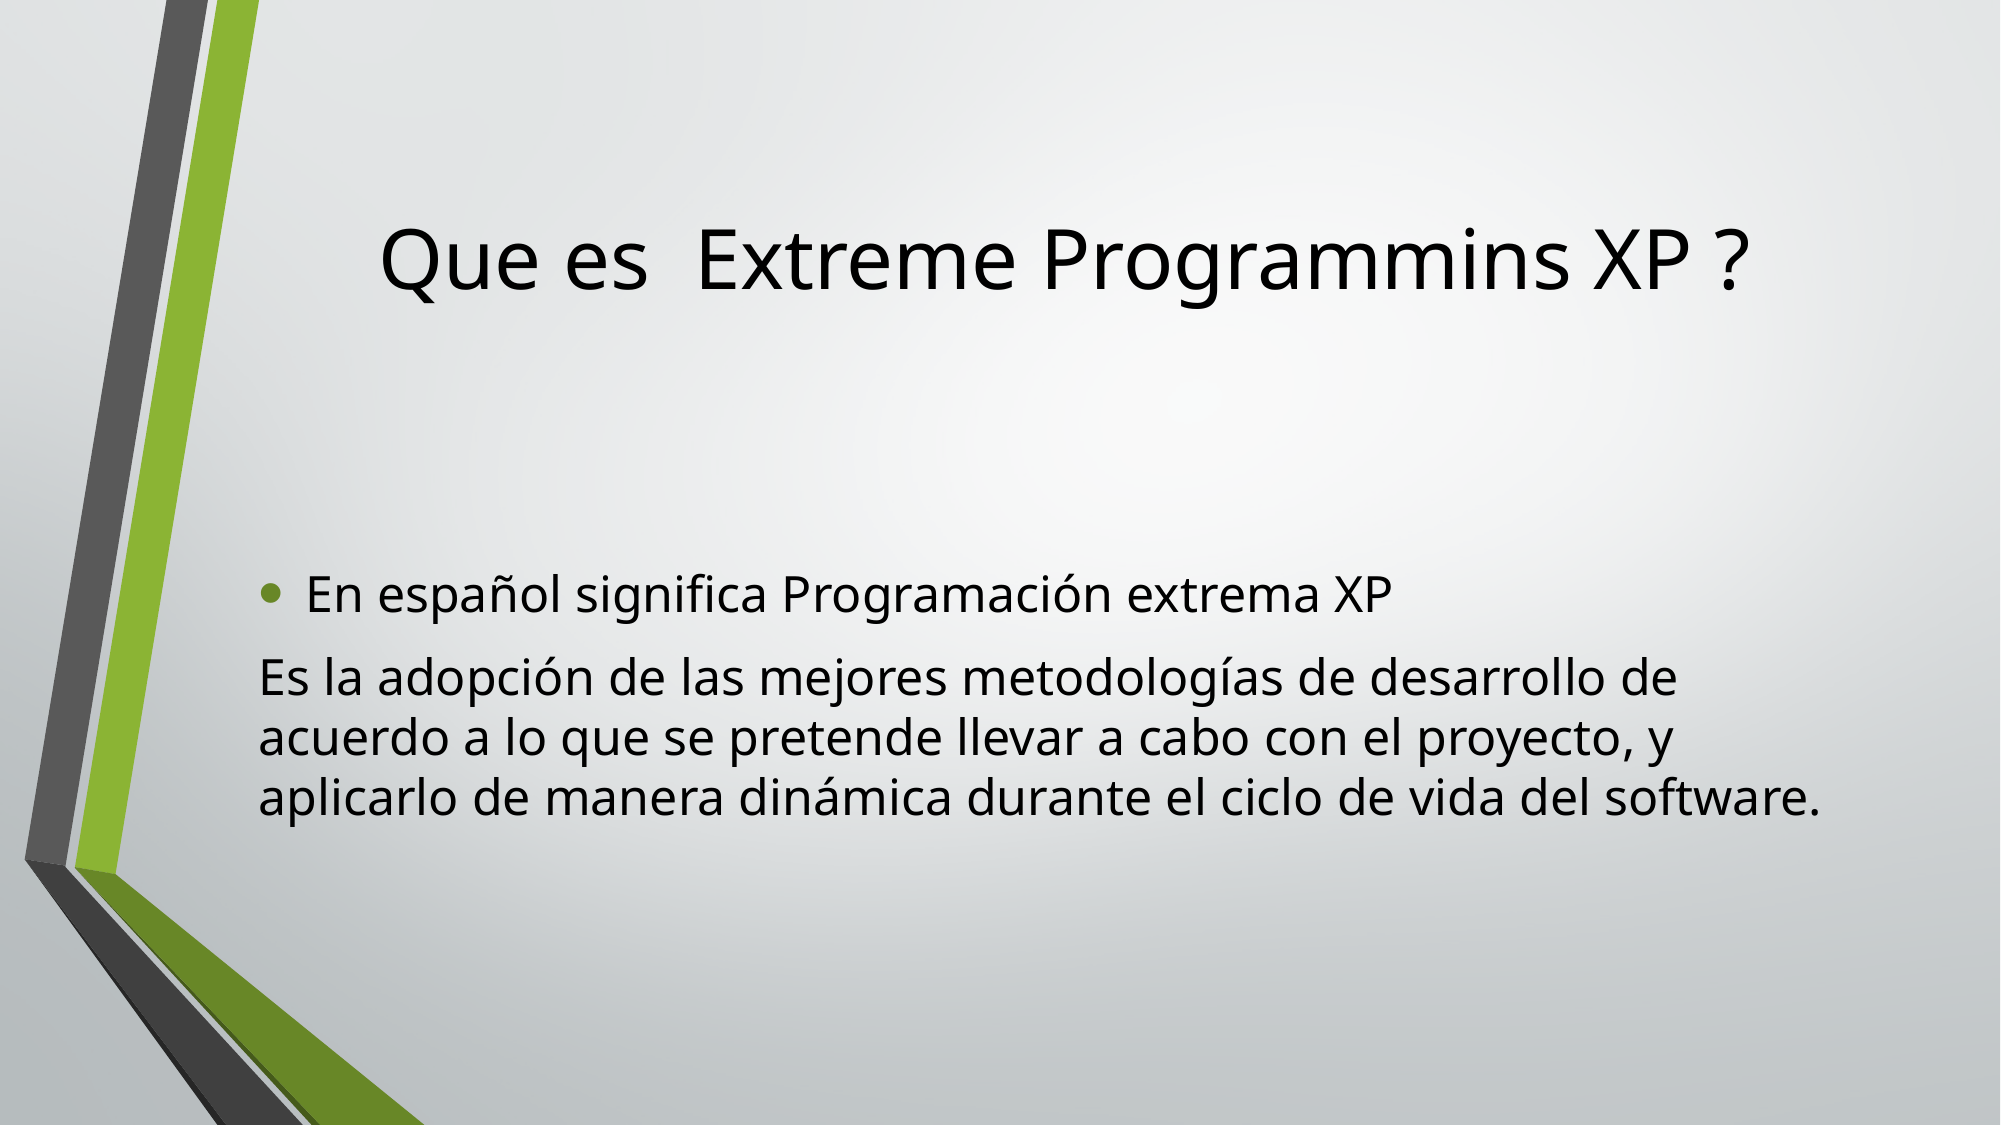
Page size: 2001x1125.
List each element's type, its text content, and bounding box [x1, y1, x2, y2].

list En español significa Programación extrema XP Es la adopción de las mejores metodologías de desarrollo de acuerdo a lo que se pretende llevar a cabo con el proyecto, y aplicarlo de manera dinámica durante el ciclo de vida del software. [243, 437, 1887, 950]
title Que es Extreme Programmins XP ? [243, 112, 1887, 400]
